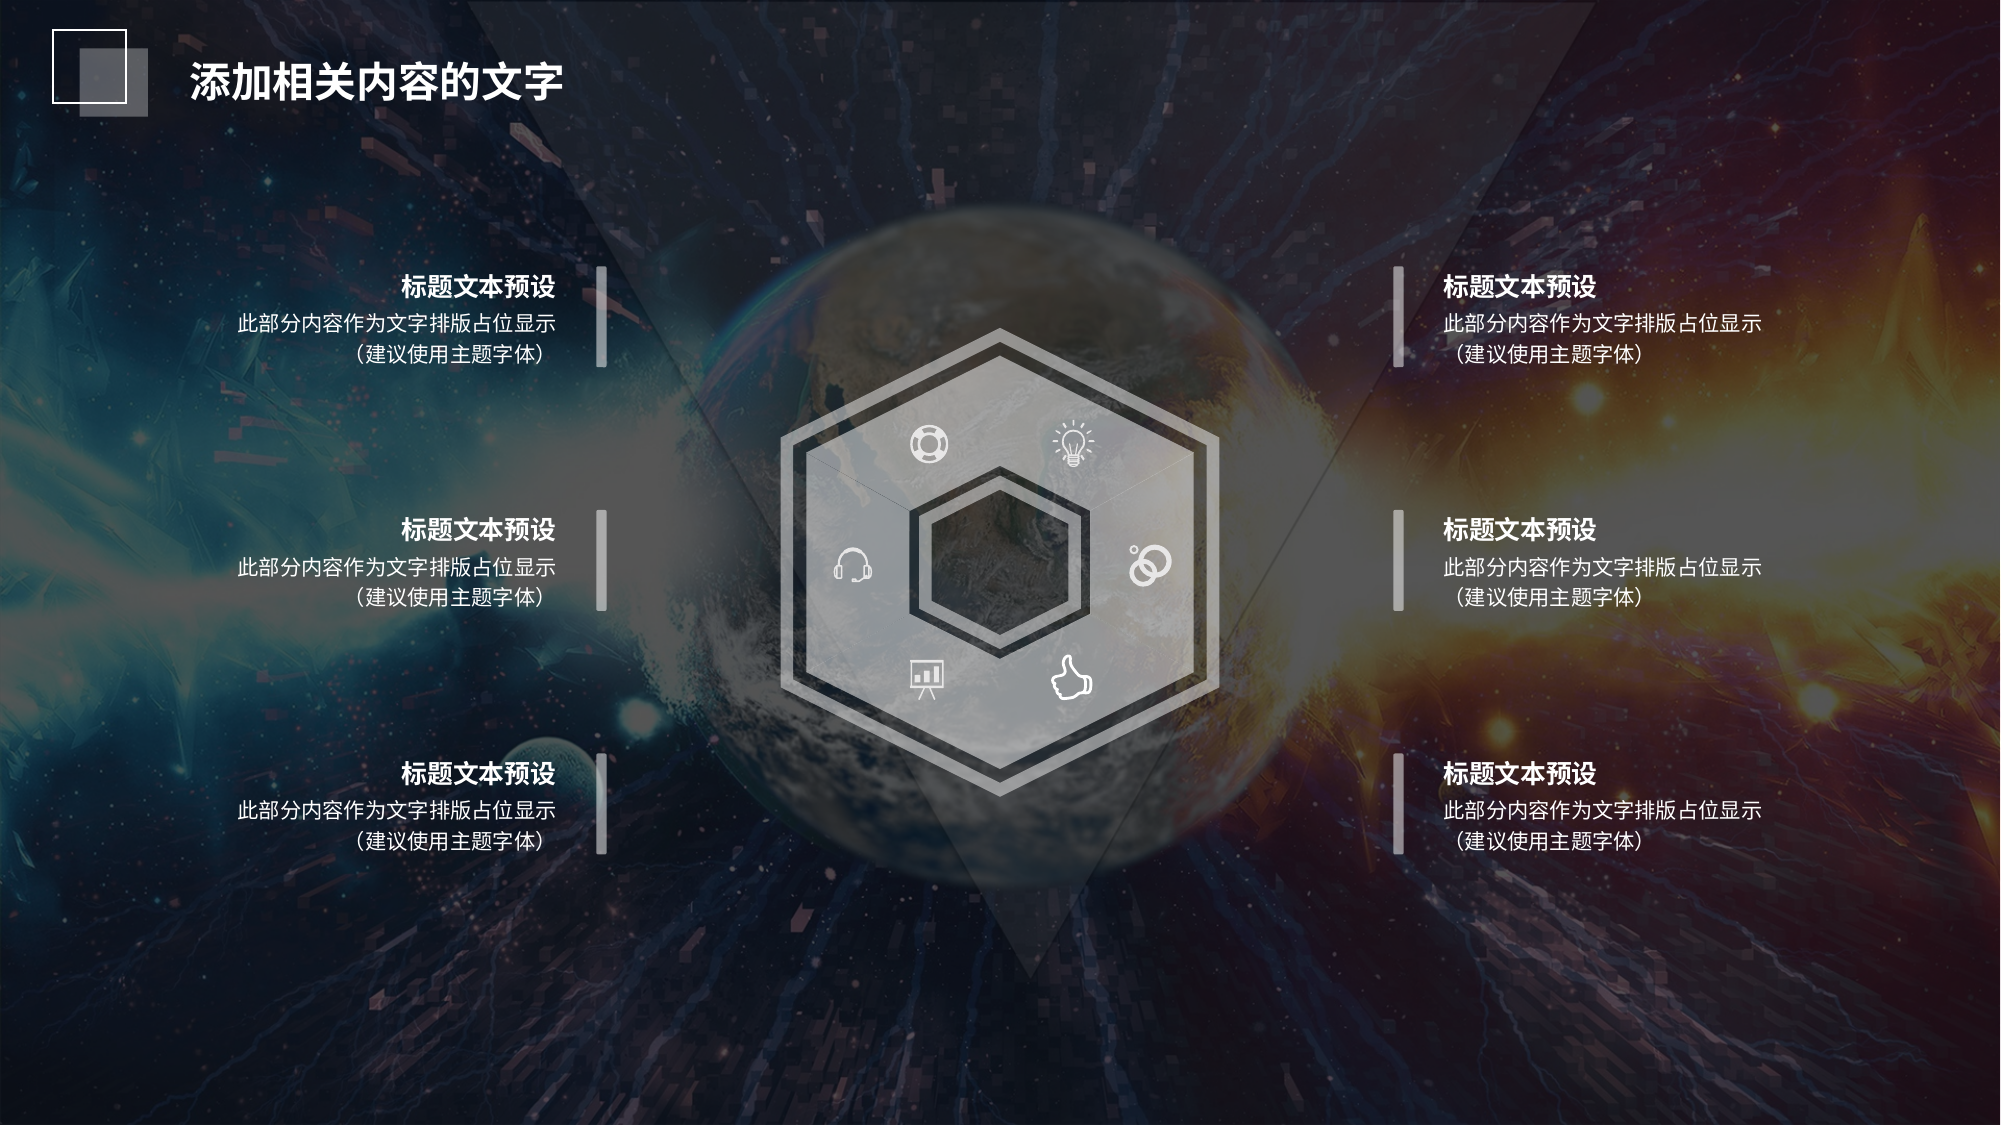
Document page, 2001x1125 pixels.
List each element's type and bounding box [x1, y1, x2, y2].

text_box [786, 334, 1214, 790]
text_box [167, 260, 1833, 865]
